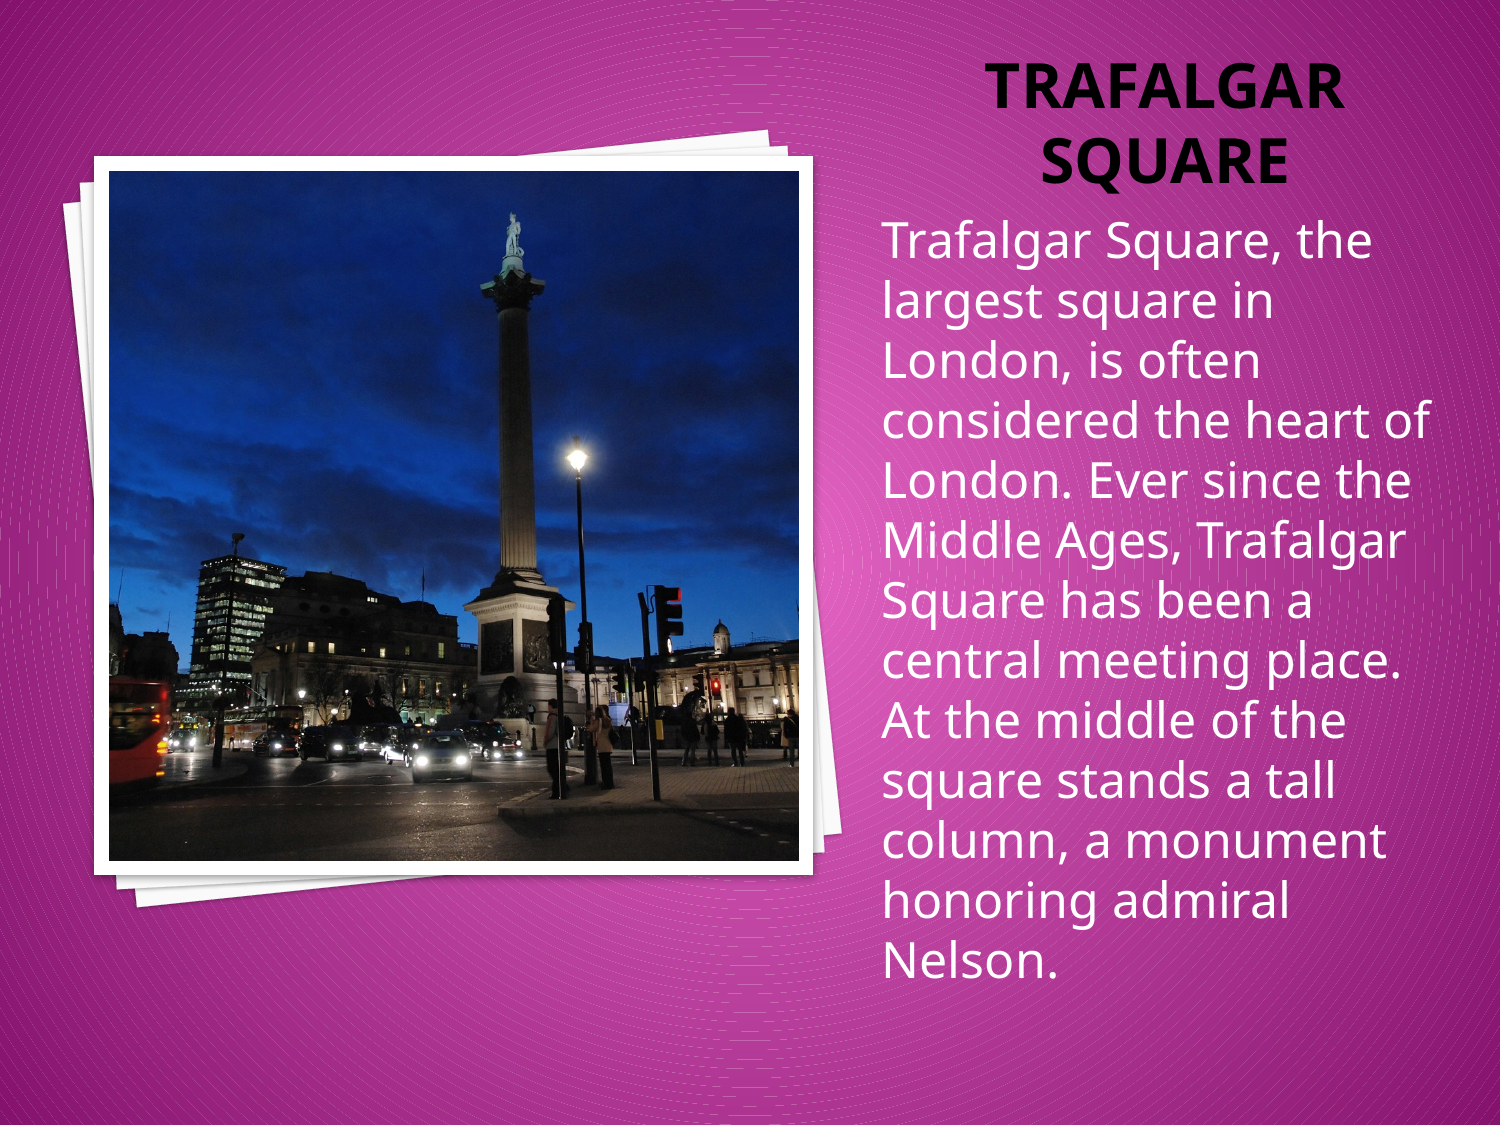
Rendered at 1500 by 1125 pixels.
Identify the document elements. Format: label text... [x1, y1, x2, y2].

title TRAFALGAR SQUARE [884, 0, 1447, 197]
picture [108, 170, 800, 862]
list Trafalgar Square, the largest square in London, is often considered the heart of London. Ever since the Middle Ages, Trafalgar Square has been a central meeting place. At the middle of the square stands a tall column, a monument honoring admiral Nelson. [868, 208, 1459, 1059]
